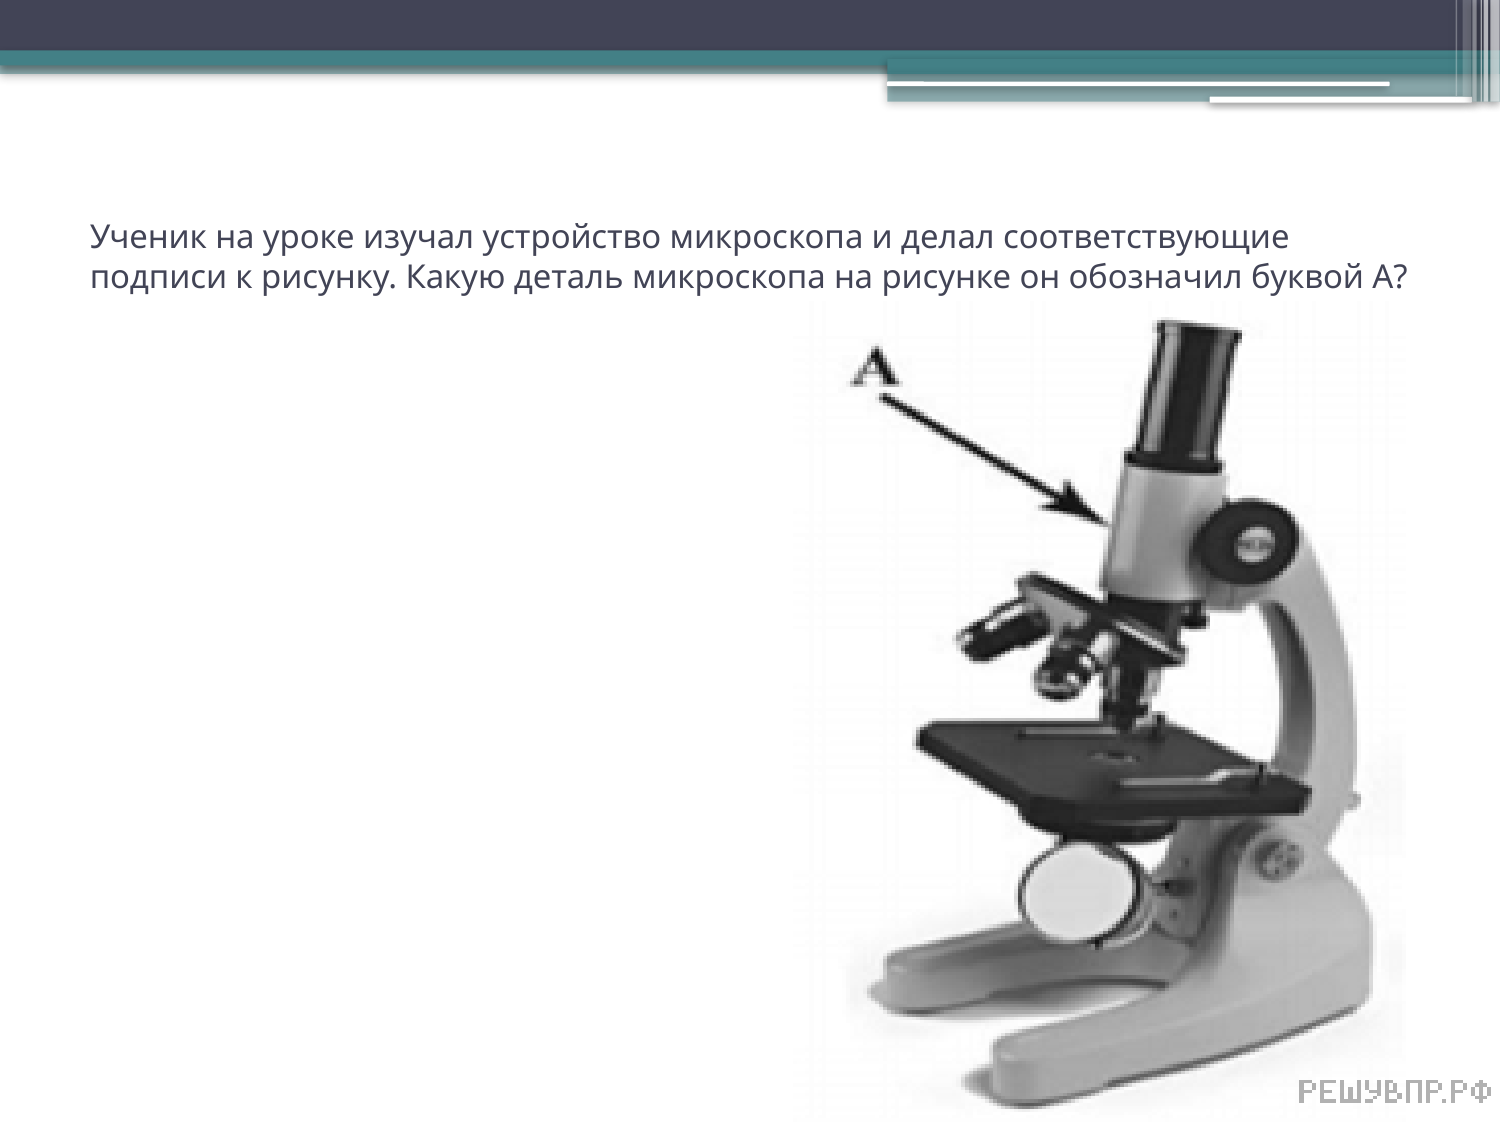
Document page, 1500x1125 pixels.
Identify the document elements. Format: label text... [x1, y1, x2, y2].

title Ученик на уроке изучал устройство микроскопа и делал соответствующие подписи к рисунку. Какую деталь микроскопа на рисунке он обозначил буквой А? [75, 187, 1425, 363]
picture [761, 219, 1500, 1125]
